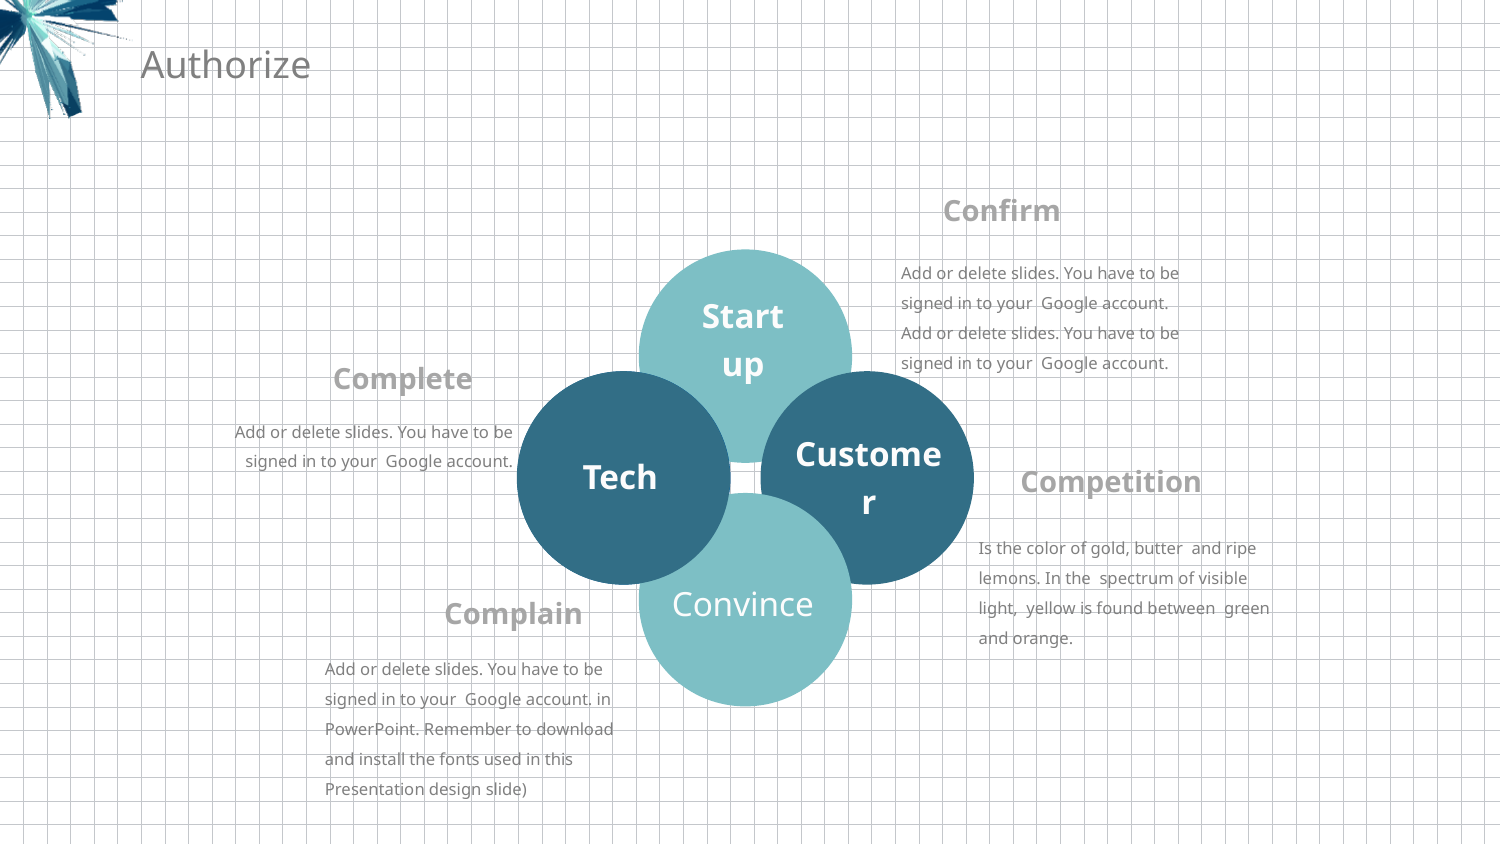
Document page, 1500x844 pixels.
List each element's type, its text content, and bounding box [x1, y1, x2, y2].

text_box Authorize [140, 32, 491, 95]
text_box Complete [283, 353, 473, 396]
text_box [638, 249, 853, 463]
picture [0, 0, 135, 119]
text_box Startup [692, 297, 794, 373]
text_box Is the color of gold, butter and ripe lemons. In the spectrum of visible light, yellow is found between green and orange. [978, 527, 1280, 648]
text_box Add or delete slides. You have to be signed in to your Google account. Add or delete slides. You have to be signed in to your Google account. [901, 252, 1202, 373]
text_box [638, 492, 853, 707]
text_box Complain [393, 588, 584, 631]
text_box [760, 371, 974, 585]
text_box Add or delete slides. You have to be signed in to your Google account. [210, 411, 514, 472]
text_box Customer [790, 435, 948, 511]
text_box [516, 371, 731, 585]
text_box Add or delete slides. You have to be signed in to your Google account. in PowerPoint. Remember to download and install the fonts used in this Presentation design slide) [324, 648, 621, 799]
text_box Tech [569, 434, 671, 510]
text_box Competition [1020, 456, 1210, 499]
text_box Convince [664, 562, 822, 638]
text_box Confirm [942, 185, 1211, 228]
